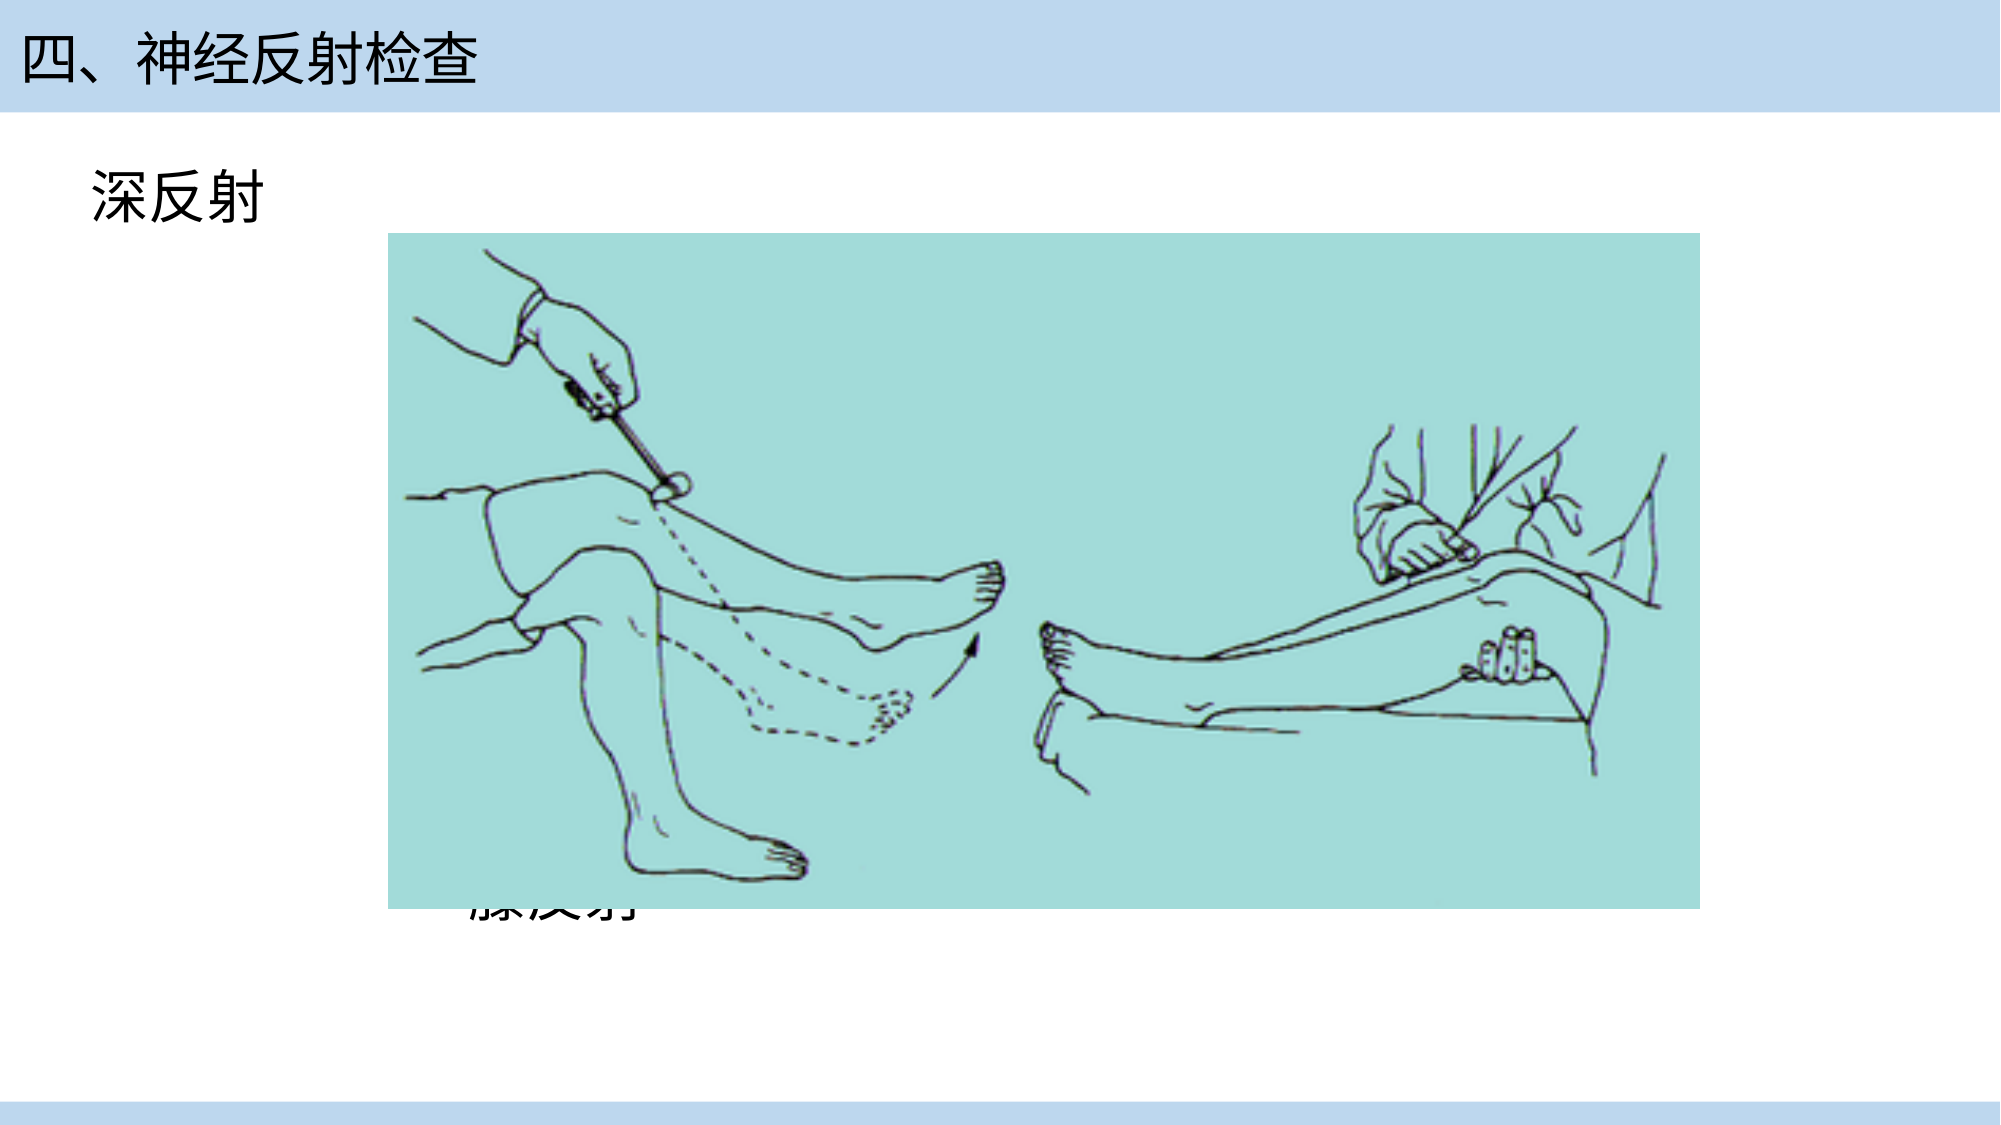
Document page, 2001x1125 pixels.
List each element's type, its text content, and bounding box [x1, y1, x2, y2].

picture [388, 233, 1700, 909]
list 深反射 膝反射 [75, 152, 1801, 1041]
text_box 四、神经反射检查 [8, 15, 773, 98]
